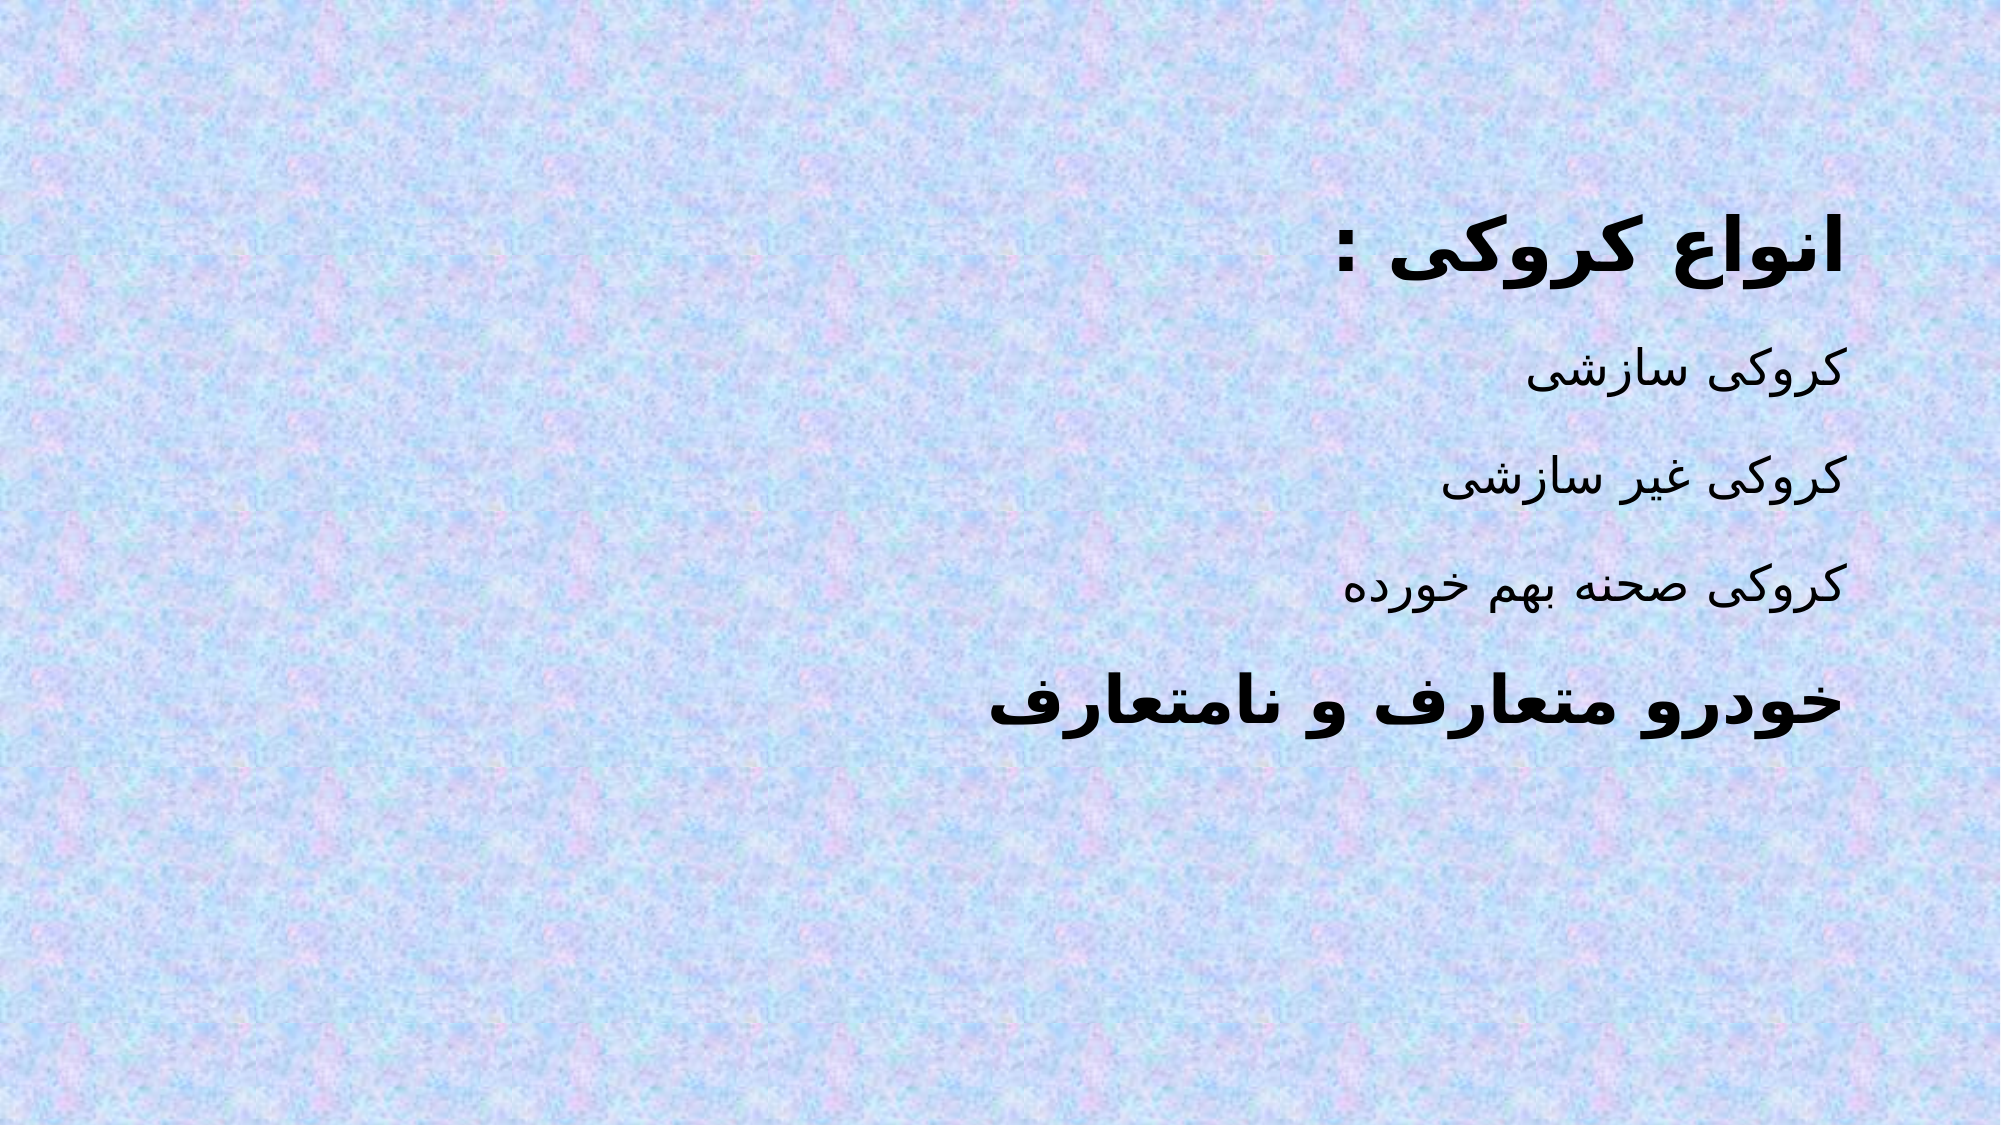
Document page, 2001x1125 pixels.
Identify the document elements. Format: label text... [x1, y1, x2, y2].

title انواع کروکی : کروکی سازشی کروکی غیر سازشی کروکی صحنه بهم خورده خودرو متعارف و نامتعارف [137, 20, 1863, 1039]
picture [0, 0, 2001, 1125]
